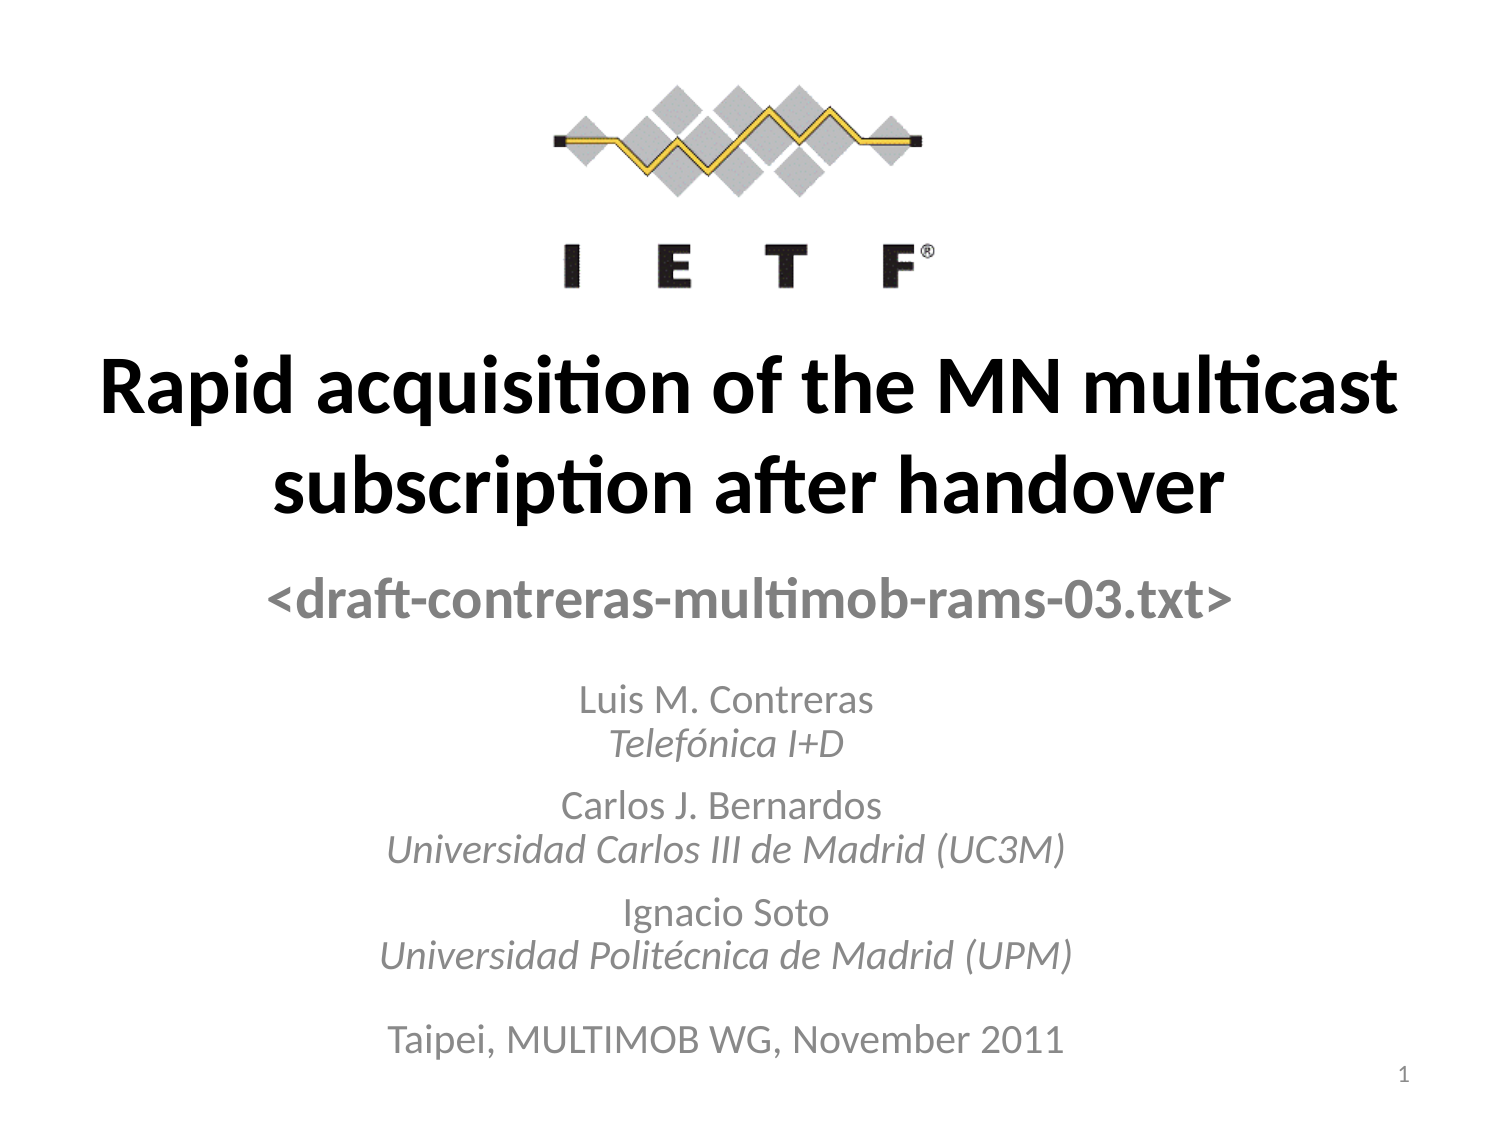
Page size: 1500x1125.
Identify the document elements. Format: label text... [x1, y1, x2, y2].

title Rapid acquisition of the MN multicast subscription after handover <draft-contreras-multimob-rams-03.txt> [76, 349, 1424, 611]
text_box 1 [1074, 1042, 1425, 1103]
subtitle Luis M. Contreras Telefónica I+D Carlos J. Bernardos Universidad Carlos III de Madrid (UC3M) Ignacio Soto Universidad Politécnica de Madrid (UPM) Taipei, MULTIMOB WG, November 2011 [88, 645, 1365, 1036]
picture [525, 69, 964, 303]
